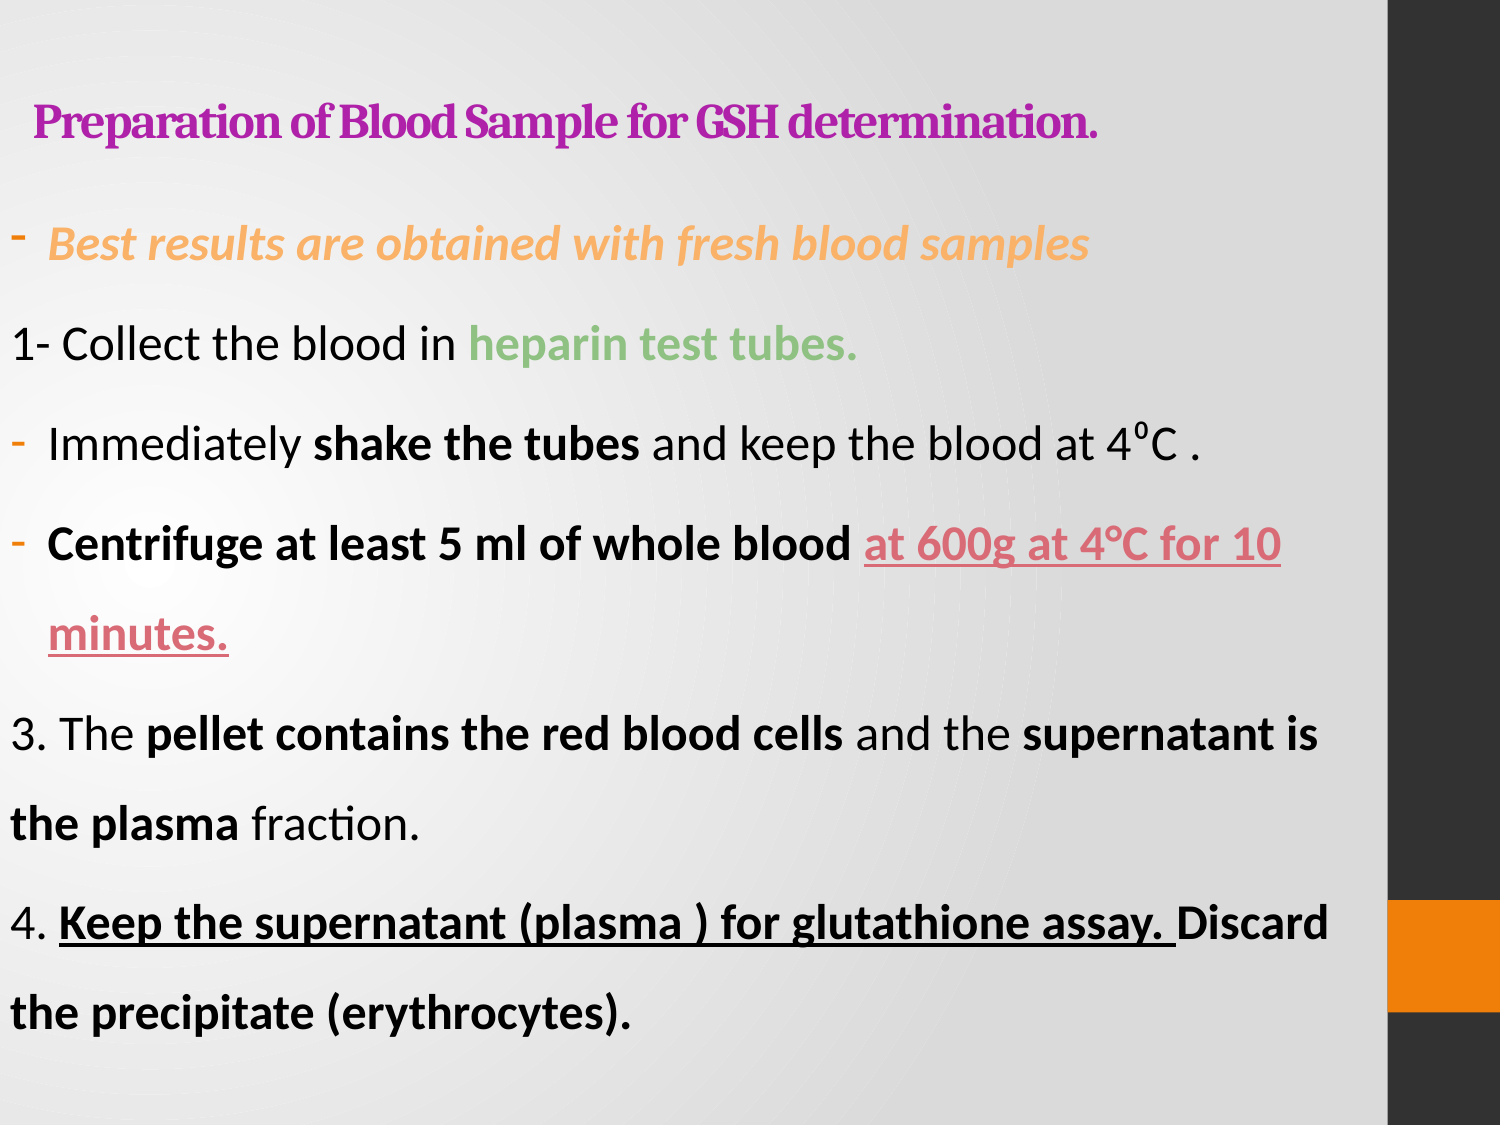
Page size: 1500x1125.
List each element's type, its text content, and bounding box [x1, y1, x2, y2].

title Preparation of Blood Sample for GSH determination. [17, 54, 1378, 172]
list Best results are obtained with fresh blood samples 1- Collect the blood in heparin test tubes. Immediately shake the tubes and keep the blood at 4⁰C . Centrifuge at least 5 ml of whole blood at 600g at 4°C for 10 minutes. 3. The pellet contains the red blood cells and the supernatant is the plasma fraction. 4. Keep the supernatant (plasma ) for glutathione assay. Discard the precipitate (erythrocytes). [0, 172, 1378, 1125]
